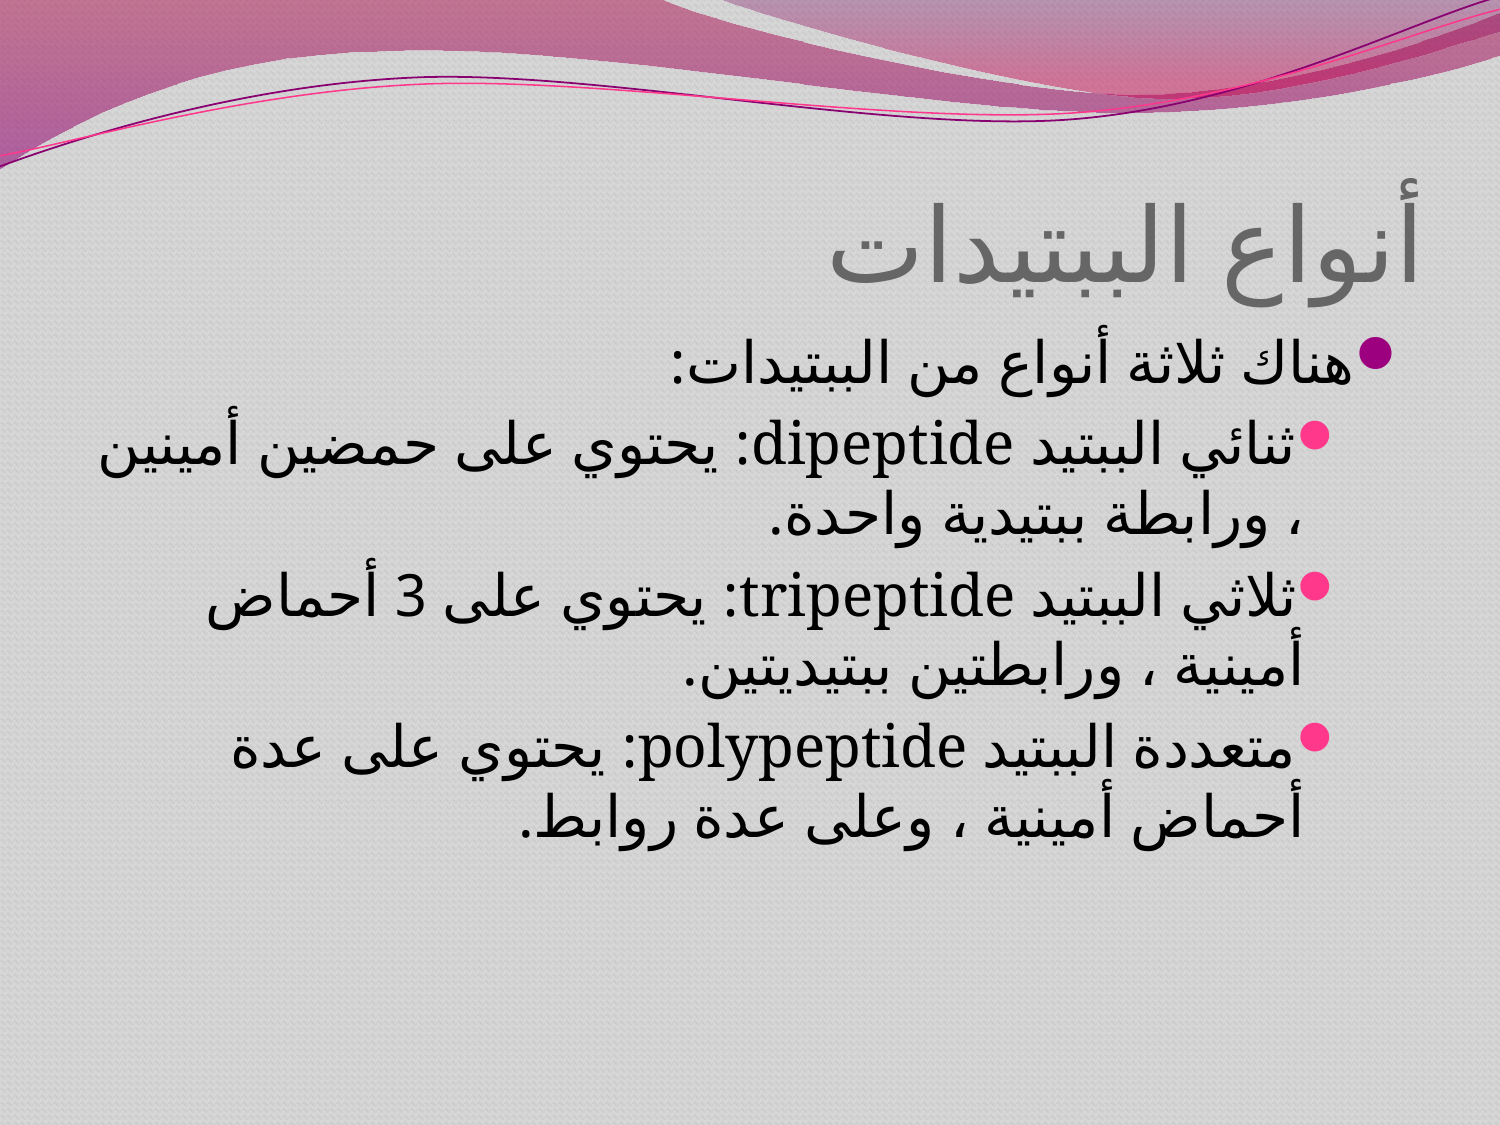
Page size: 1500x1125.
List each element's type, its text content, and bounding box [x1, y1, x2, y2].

list هناك ثلاثة أنواع من الببتيدات: ثنائي الببتيد dipeptide: يحتوي على حمضين أمينين ، ورابطة ببتيدية واحدة. ثلاثي الببتيد tripeptide: يحتوي على 3 أحماض أمينية ، ورابطتين ببتيديتين. متعددة الببتيد polypeptide: يحتوي على عدة أحماض أمينية ، وعلى عدة روابط. [75, 317, 1425, 1038]
title أنواع الببتيدات [75, 115, 1425, 303]
